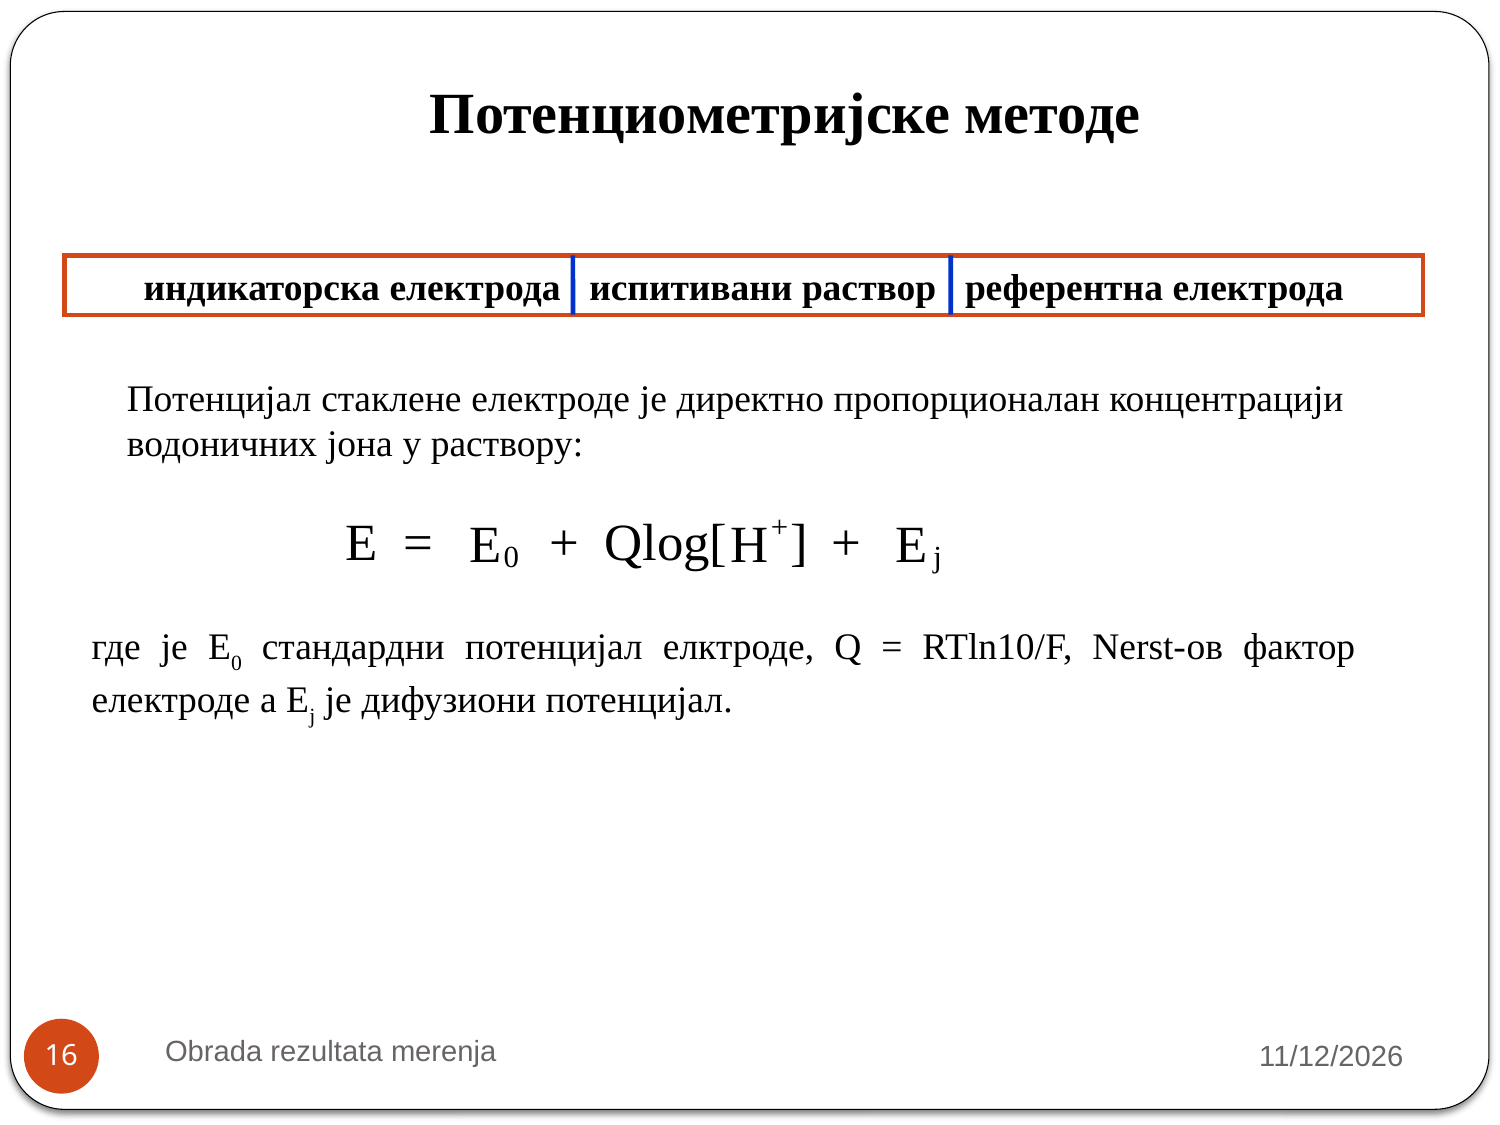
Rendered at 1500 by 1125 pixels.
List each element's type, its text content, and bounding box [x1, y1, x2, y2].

slide_number 16 [23, 1018, 99, 1094]
text_box индикаторска електрода испитивани раствор референтна електрода [64, 255, 1424, 316]
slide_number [1012, 1015, 1419, 1094]
footer Obrada rezultata merenja [150, 1012, 800, 1088]
text_box где је E0 стандардни потенцијал елктроде, Q = RTln10/F, Nerst-ов фактор електроде а Ej је дифузиони потенцијал. [76, 614, 1371, 735]
title Потенциометријске методе [147, 77, 1423, 161]
text_box Потенцијал стаклене електроде је директно пропорционалан концентрацији водоничних јона у раствору: [112, 366, 1365, 472]
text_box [336, 503, 949, 587]
